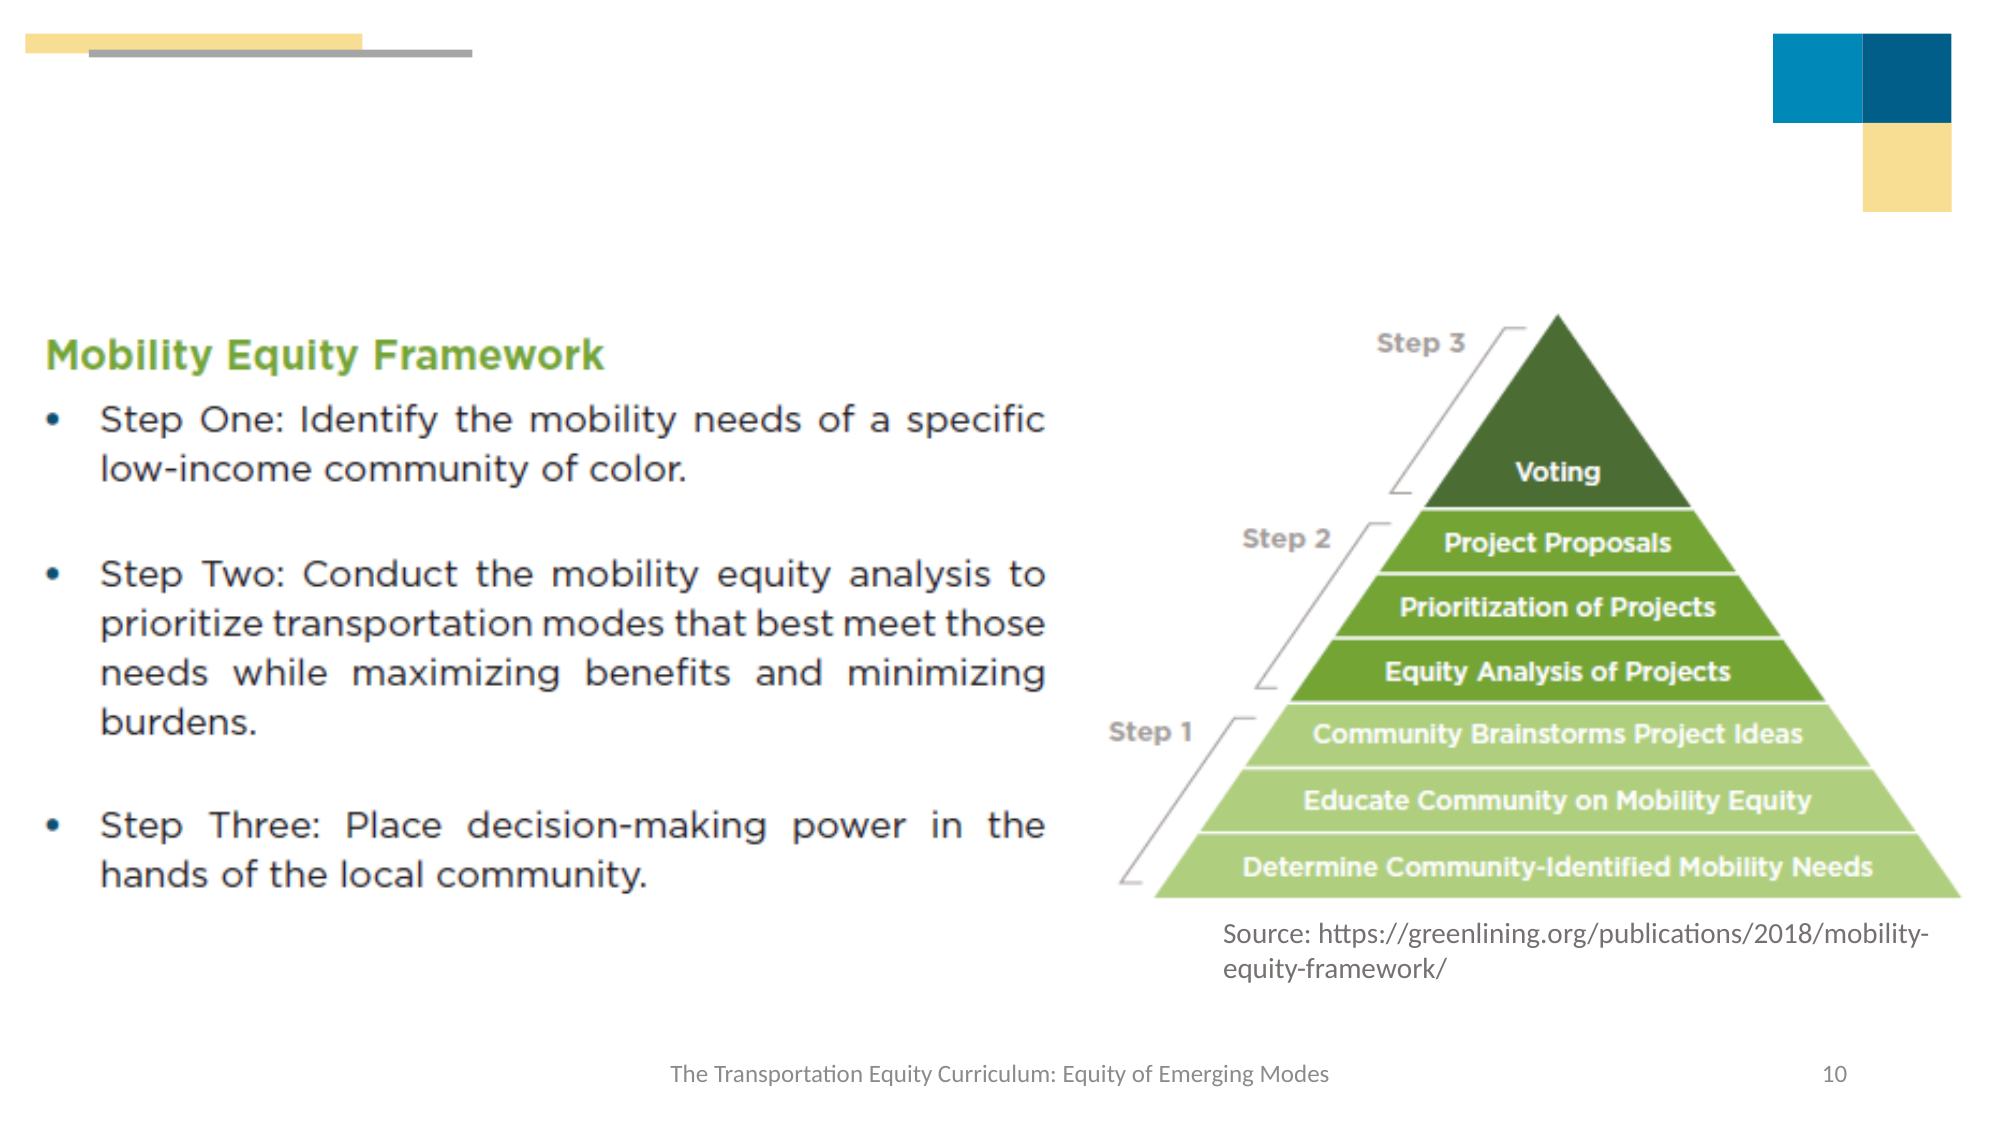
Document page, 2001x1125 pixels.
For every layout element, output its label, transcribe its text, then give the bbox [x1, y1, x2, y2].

slide_number 10 [1412, 1042, 1863, 1103]
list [36, 265, 1974, 907]
text_box Source: https://greenlining.org/publications/2018/mobility-equity-framework/ [1208, 906, 1984, 992]
footer The Transportation Equity Curriculum: Equity of Emerging Modes [642, 1042, 1359, 1103]
